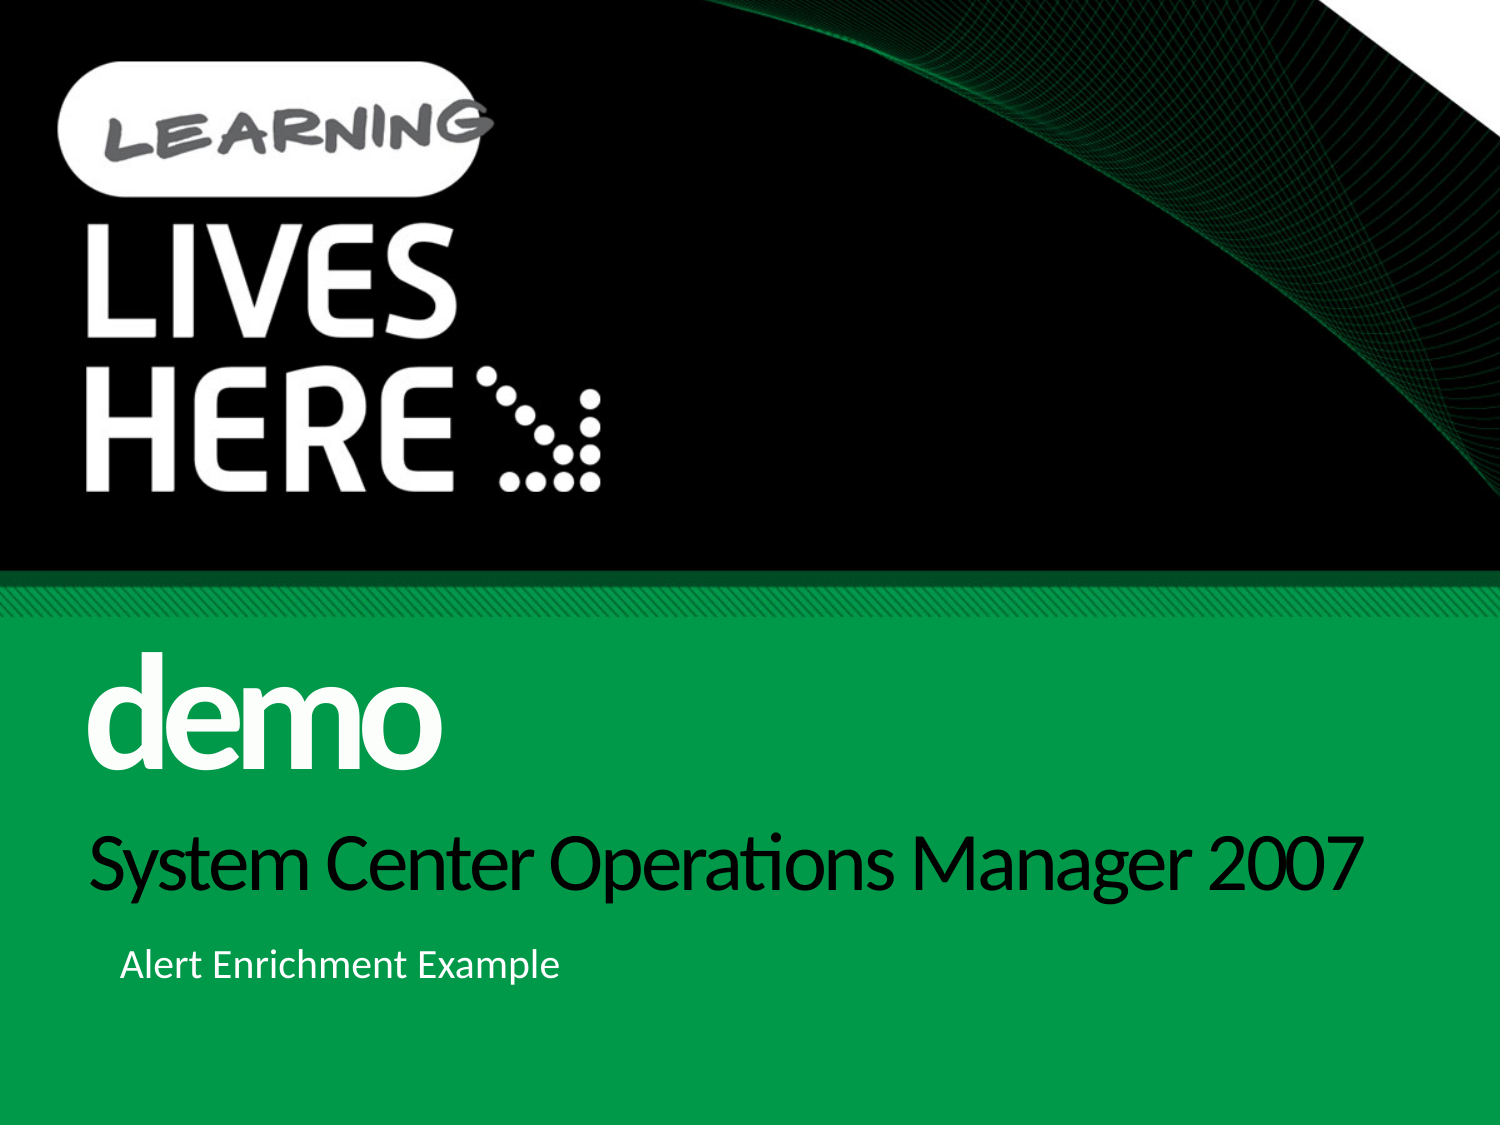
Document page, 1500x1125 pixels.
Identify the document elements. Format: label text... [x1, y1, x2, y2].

list demo [83, 625, 1344, 800]
title System Center Operations Manager 2007 [88, 818, 1477, 943]
subtitle Alert Enrichment Example [119, 942, 1236, 1019]
picture [0, 0, 1500, 1125]
